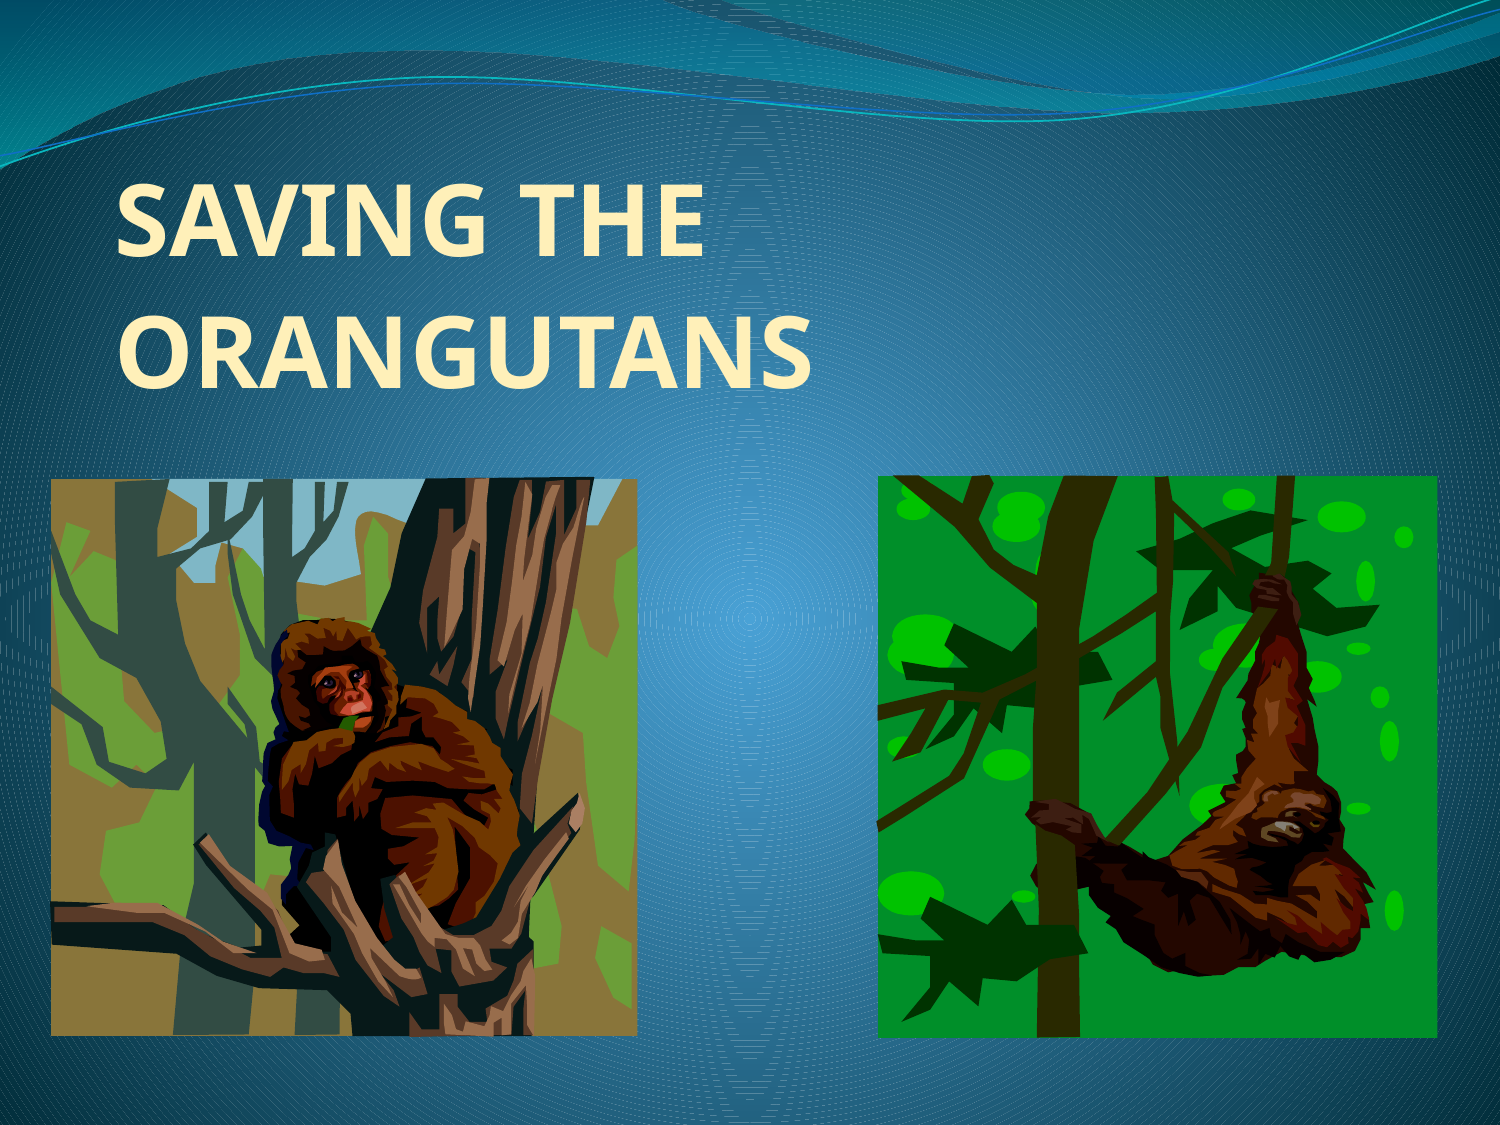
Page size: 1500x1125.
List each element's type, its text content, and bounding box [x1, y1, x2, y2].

picture [876, 474, 1438, 1038]
picture [49, 476, 638, 1038]
text_box SAVING THE ORANGUTANS [99, 137, 1438, 416]
